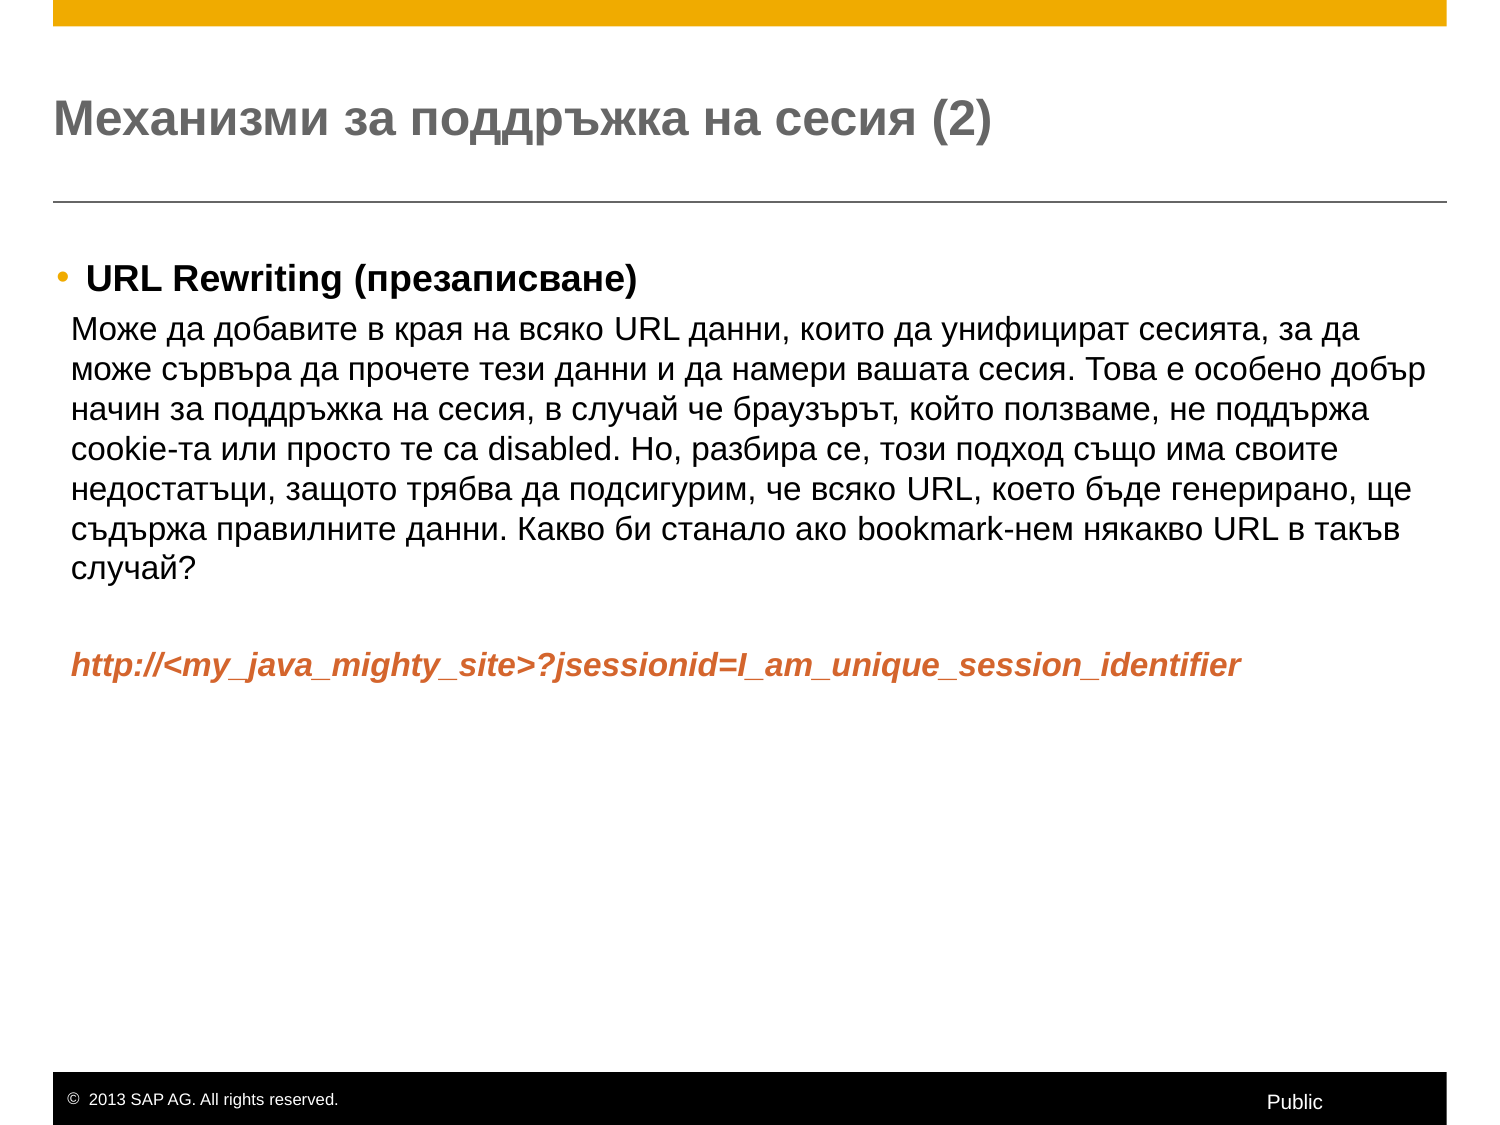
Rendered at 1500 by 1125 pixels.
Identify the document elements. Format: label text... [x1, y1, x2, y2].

list URL Rewriting (презаписване) Може да добавите в края на всяко URL данни, които да унифицират сесията, за да може сървъра да прочете тези данни и да намери вашата сесия. Това е особено добър начин за поддръжка на сесия, в случай че браузърът, който ползваме, не поддържа cookie-та или просто те са disabled. Но, разбира се, този подход също има своите недостатъци, защото трябва да подсигурим, че всяко URL, което бъде генерирано, ще съдържа правилните данни. Какво би станало ако bookmark-нем някакво URL в такъв случай? http://<my_java_mighty_site>?jsessionid=I_am_unique_session_identifier [56, 253, 1450, 975]
title Механизми за поддръжка на сесия (2) [53, 53, 1447, 178]
